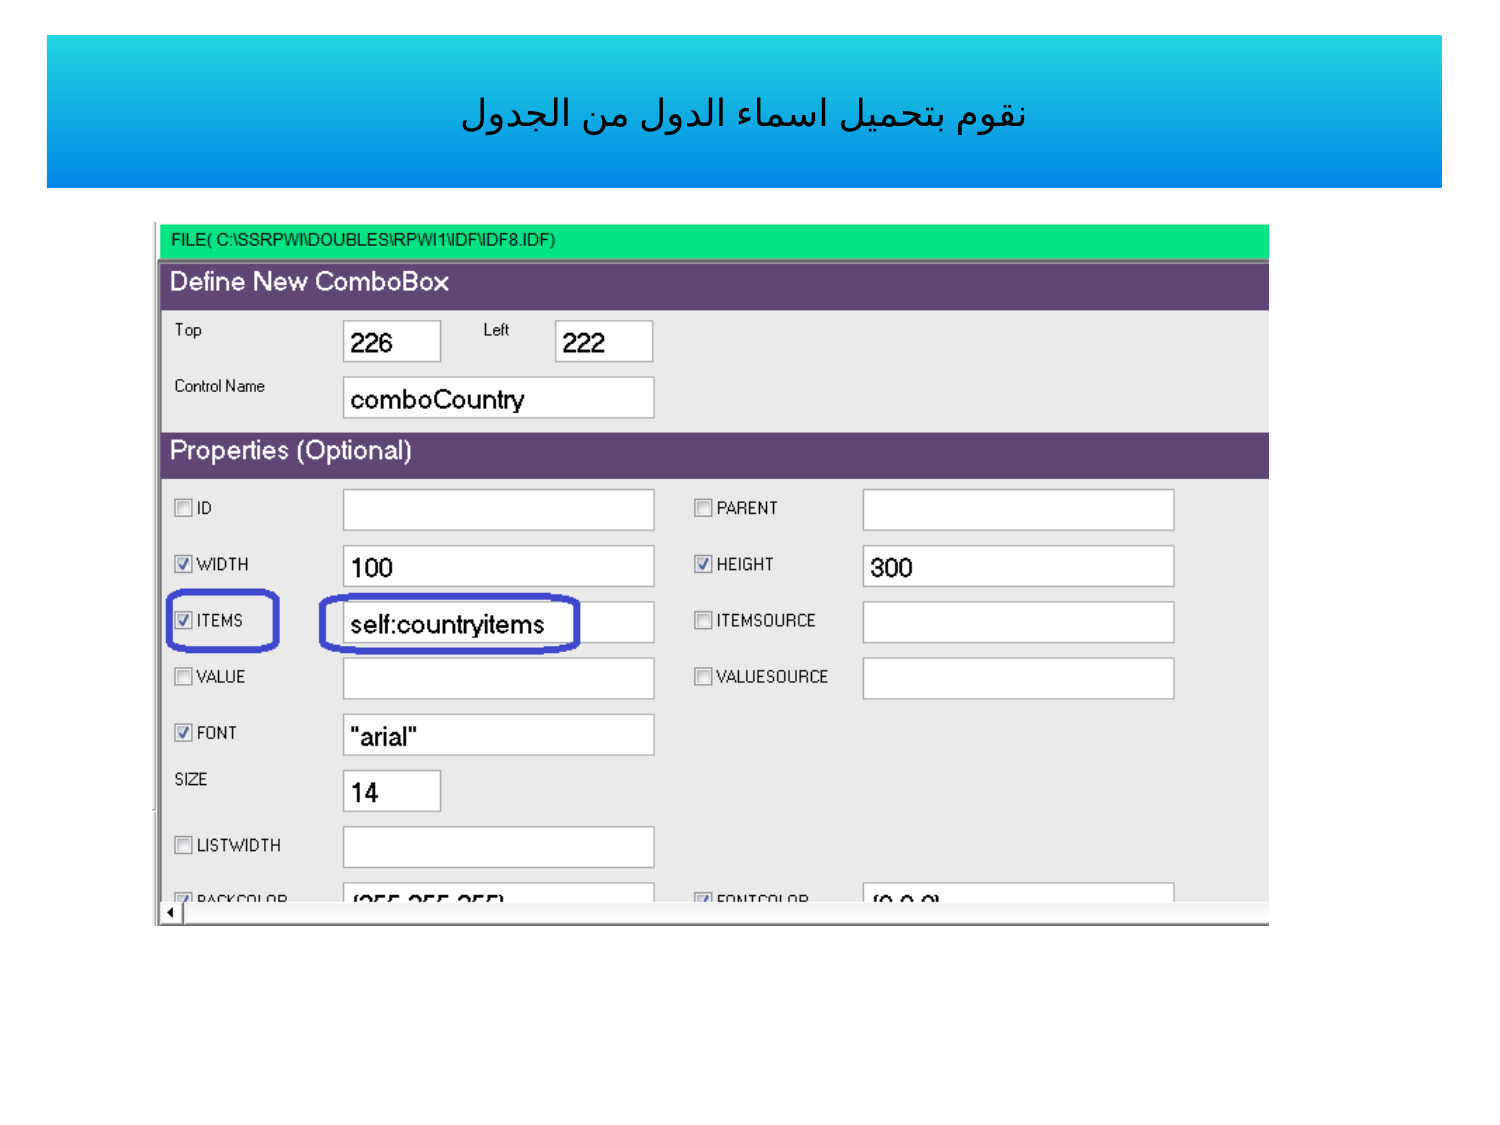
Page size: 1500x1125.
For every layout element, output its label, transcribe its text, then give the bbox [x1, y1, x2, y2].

title نقوم بتحميل اسماء الدول من الجدول [46, 35, 1442, 188]
picture [152, 222, 1269, 926]
